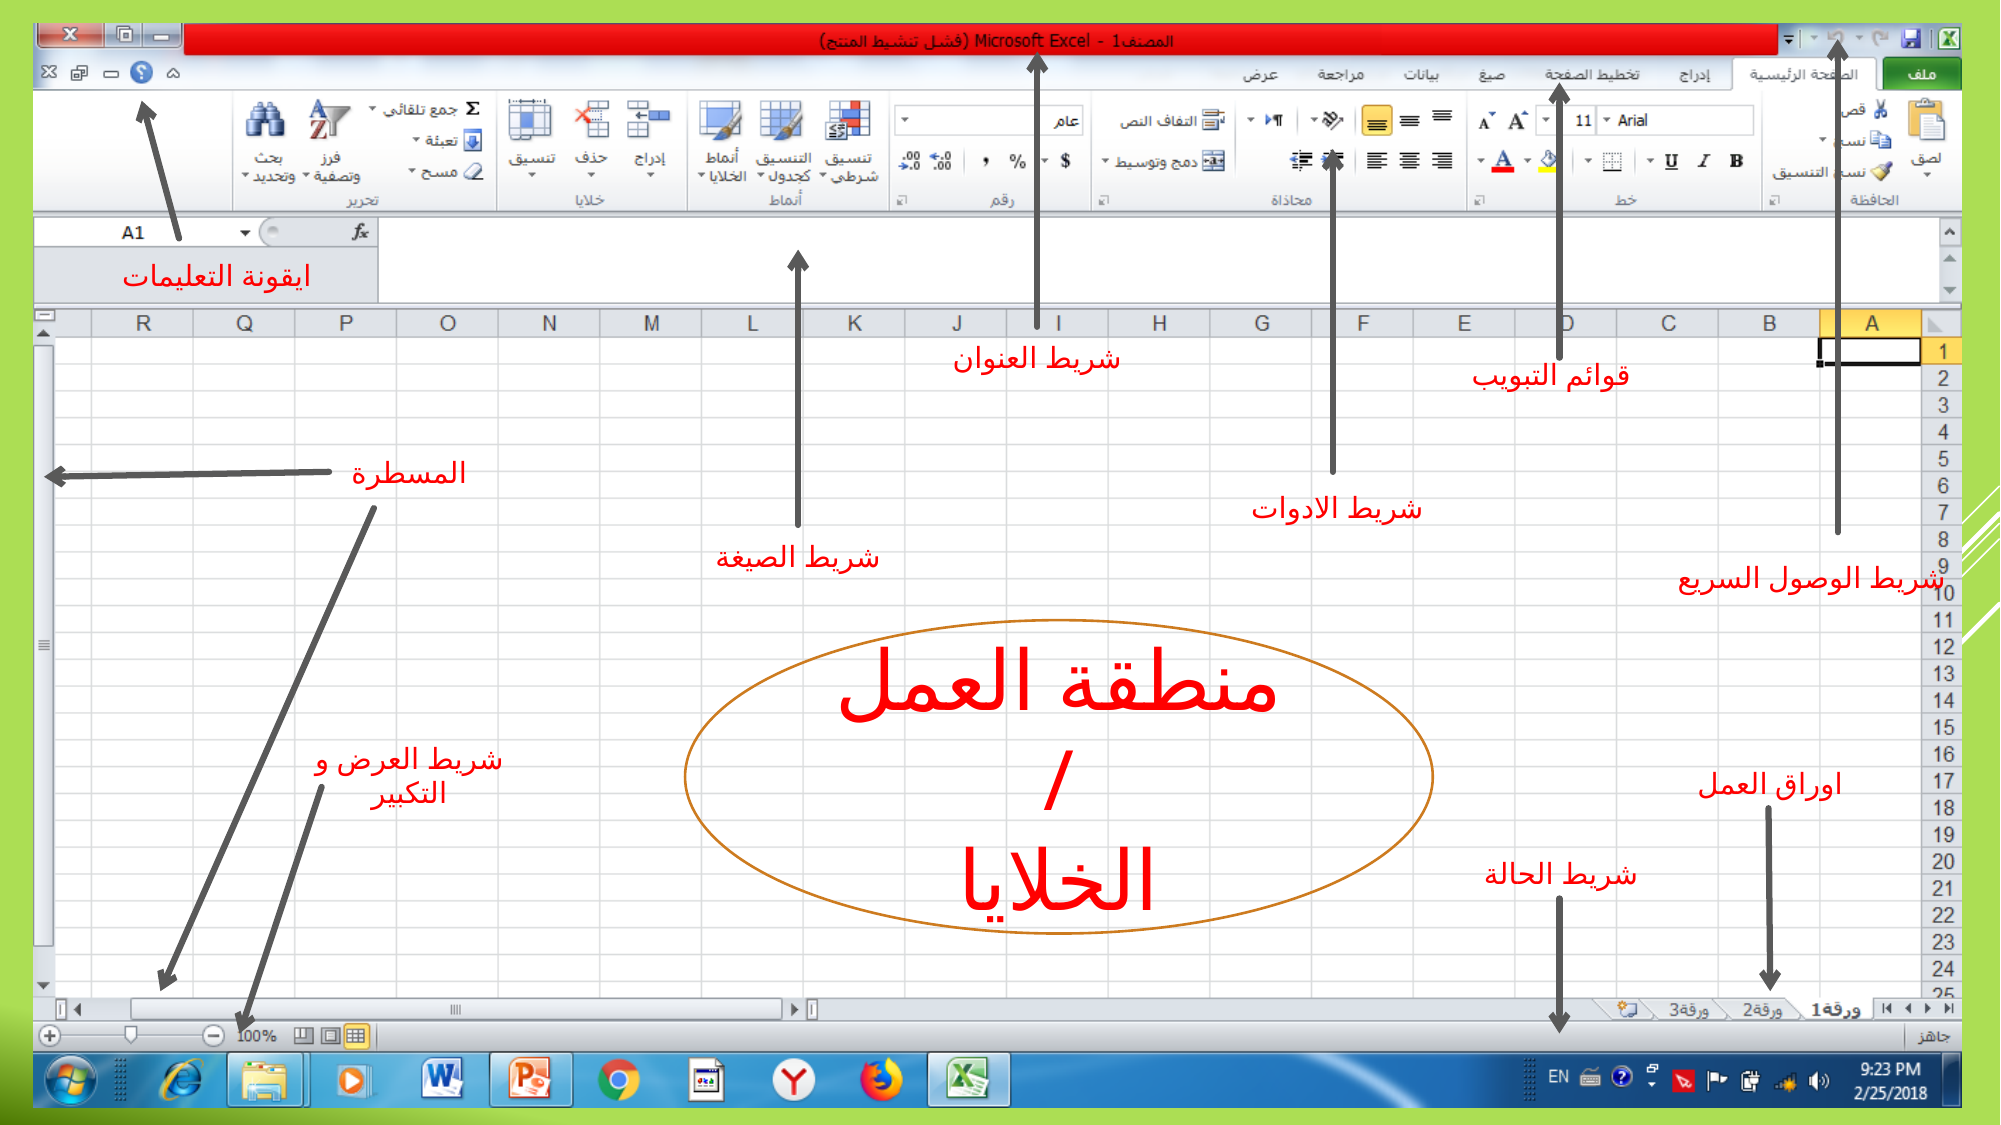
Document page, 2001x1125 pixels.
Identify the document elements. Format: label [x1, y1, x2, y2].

picture [33, 23, 1962, 1108]
text_box [160, 507, 375, 992]
text_box [141, 100, 180, 239]
text_box [239, 786, 322, 1034]
text_box [43, 471, 330, 478]
